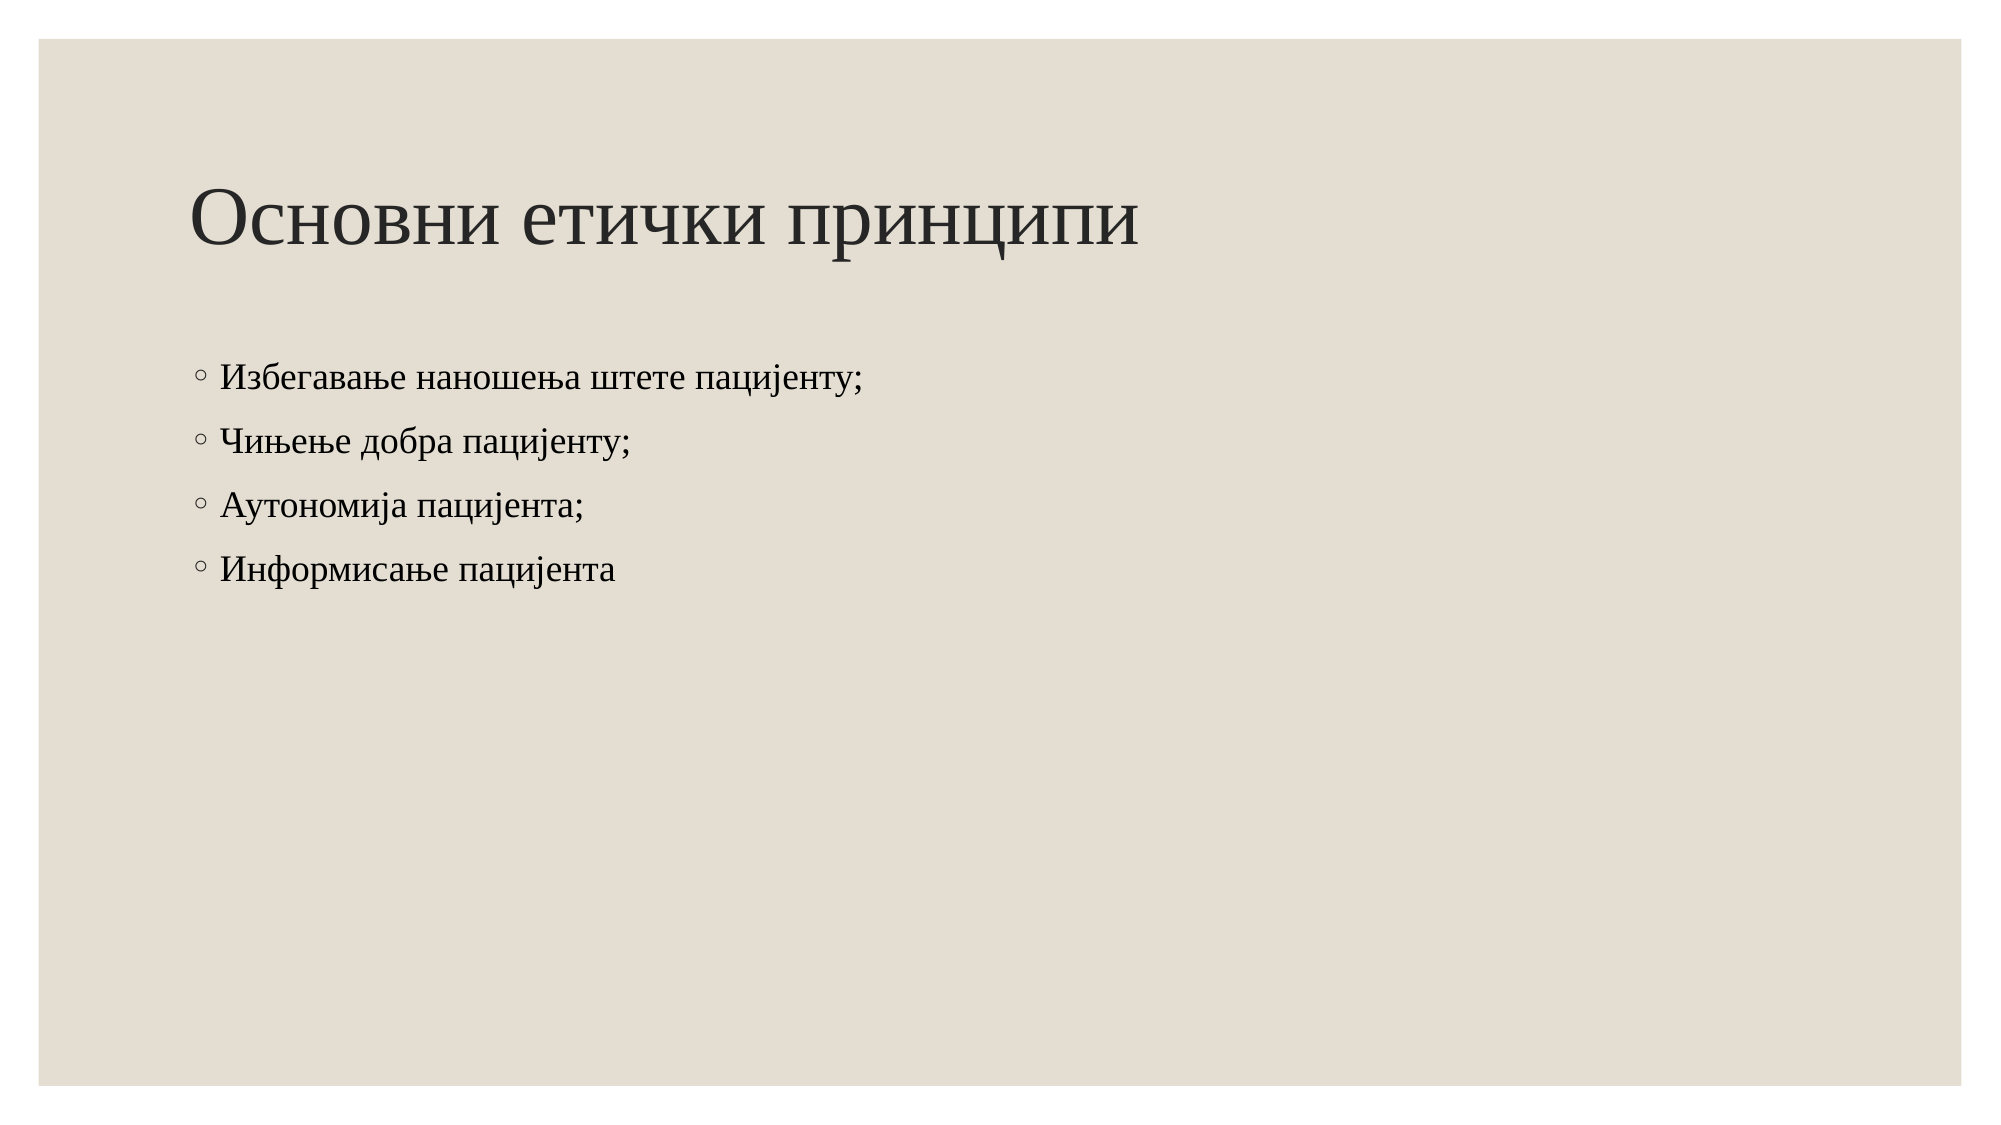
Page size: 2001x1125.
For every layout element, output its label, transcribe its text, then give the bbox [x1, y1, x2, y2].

title Основни етички принципи [174, 105, 1825, 331]
list Избегавање наношења штете пацијенту; Чињење добра пацијенту; Аутономија пацијента; Информисање пацијента [174, 345, 1825, 990]
